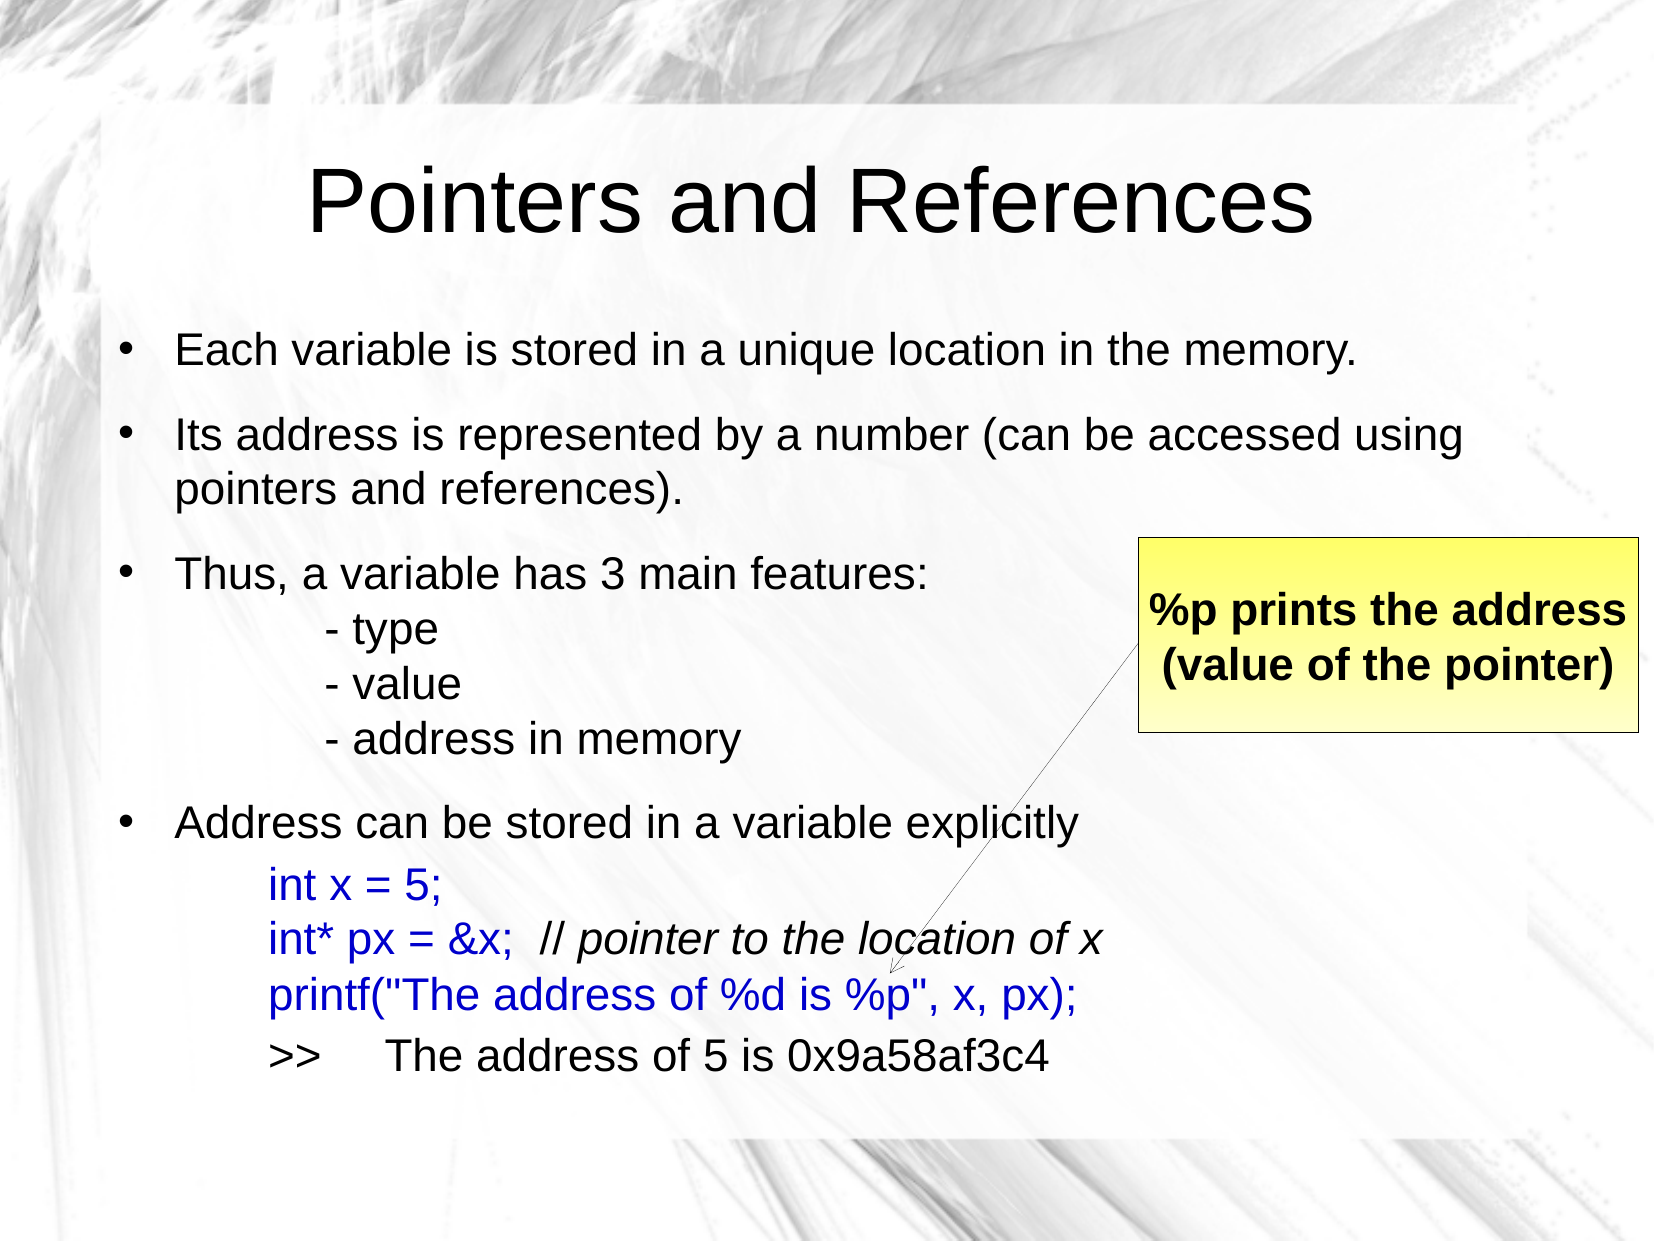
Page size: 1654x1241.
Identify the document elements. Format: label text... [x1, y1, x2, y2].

text_box [889, 643, 1139, 974]
text_box %p prints the address (value of the pointer) [1138, 537, 1639, 733]
list Each variable is stored in a unique location in the memory. Its address is represented by a number (can be accessed using pointers and references). Thus, a variable has 3 main features: - type - value - address in memory Address can be stored in a variable explicitly int x = 5; int* px = &x; // pointer to the location of x printf("The address of %d is %p", x, px); >> The address of 5 is 0x9a58af3c4 [118, 319, 1571, 1109]
picture [0, 0, 1654, 1241]
title Pointers and References [118, 112, 1506, 281]
